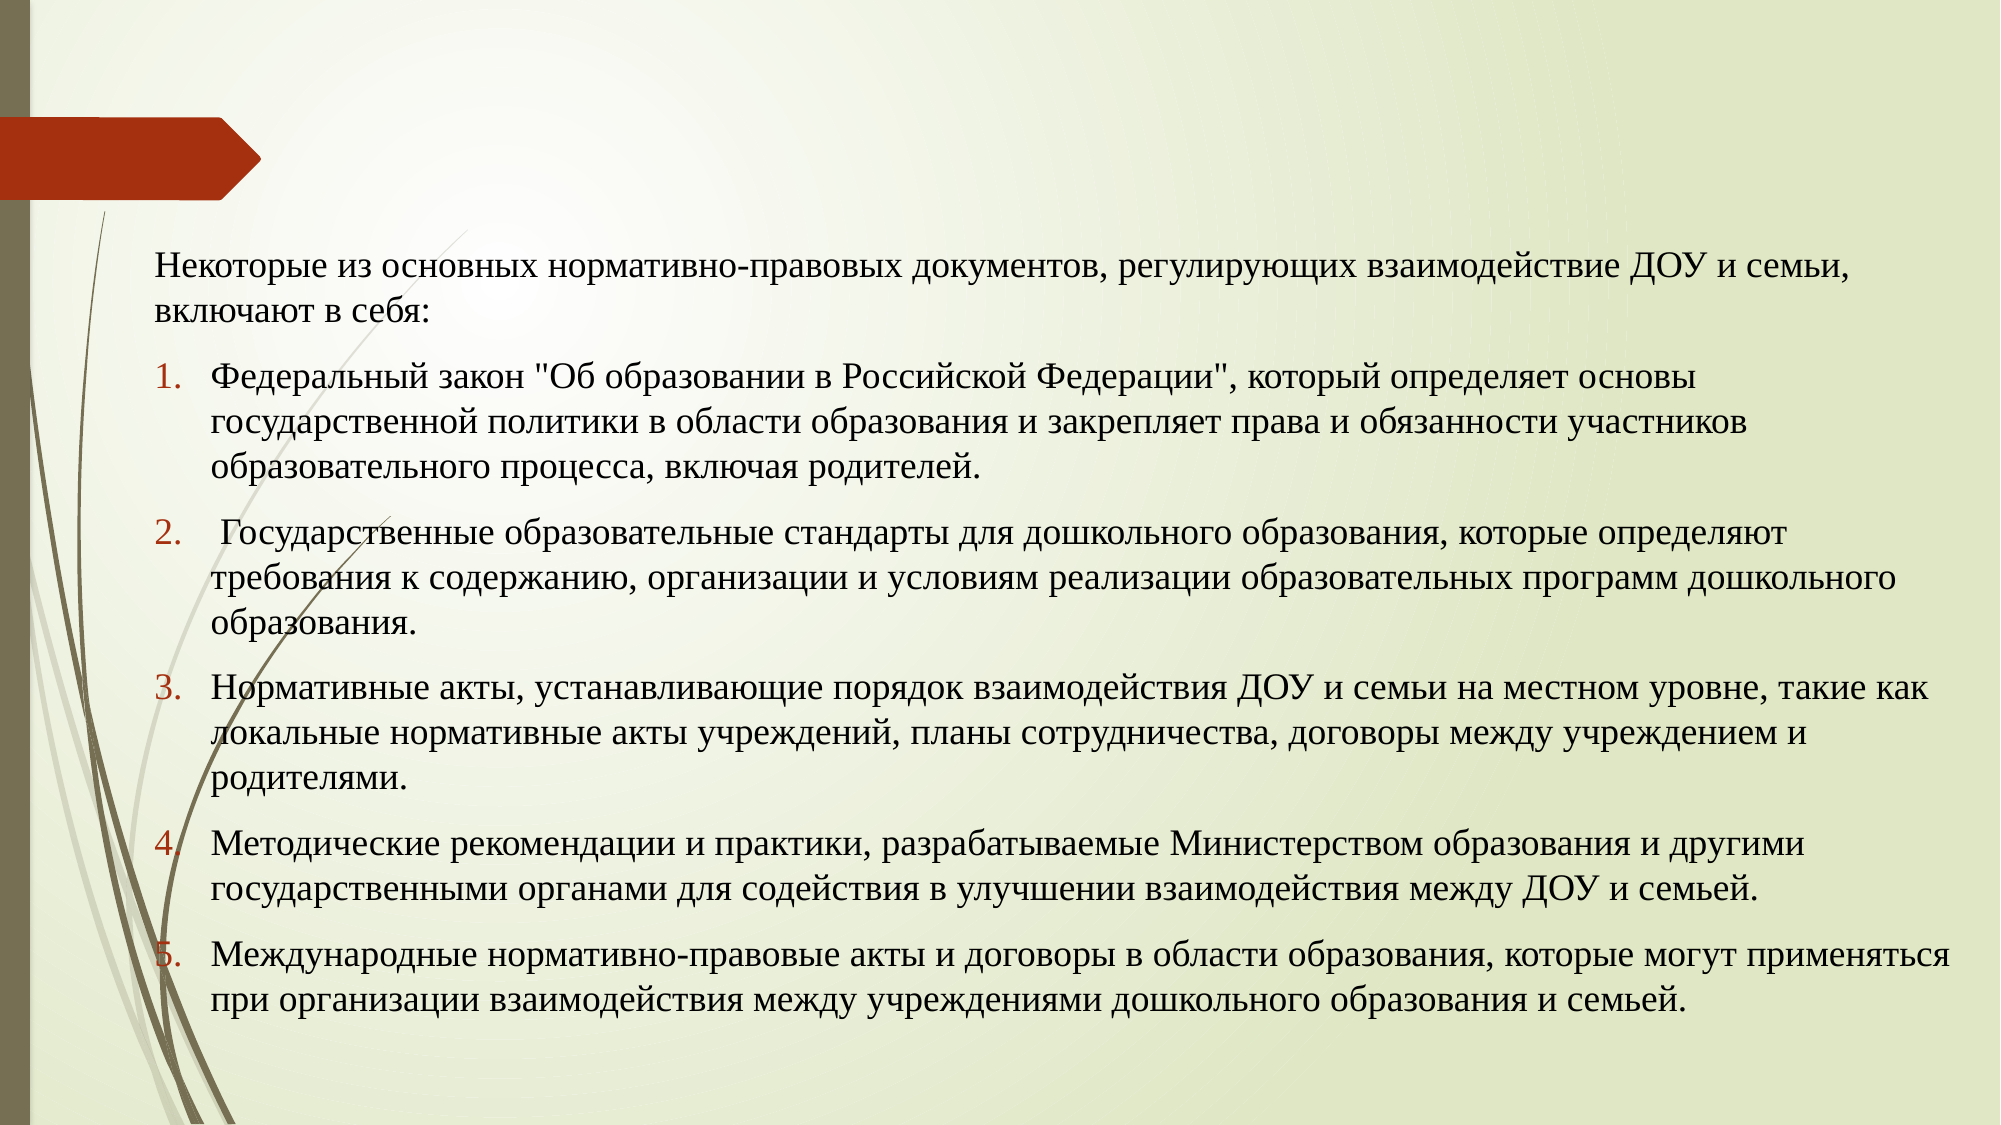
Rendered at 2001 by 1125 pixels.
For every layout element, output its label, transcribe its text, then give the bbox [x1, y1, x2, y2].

list Некоторые из основных нормативно-правовых документов, регулирующих взаимодействие ДОУ и семьи, включают в себя: Федеральный закон "Об образовании в Российской Федерации", который определяет основы государственной политики в области образования и закрепляет права и обязанности участников образовательного процесса, включая родителей. Государственные образовательные стандарты для дошкольного образования, которые определяют требования к содержанию, организации и условиям реализации образовательных программ дошкольного образования. Нормативные акты, устанавливающие порядок взаимодействия ДОУ и семьи на местном уровне, такие как локальные нормативные акты учреждений, планы сотрудничества, договоры между учреждением и родителями. Методические рекомендации и практики, разрабатываемые Министерством образования и другими государственными органами для содействия в улучшении взаимодействия между ДОУ и семьей. Международные нормативно-правовые акты и договоры в области образования, которые могут применяться при организации взаимодействия между учреждениями дошкольного образования и семьей. [139, 232, 1968, 992]
